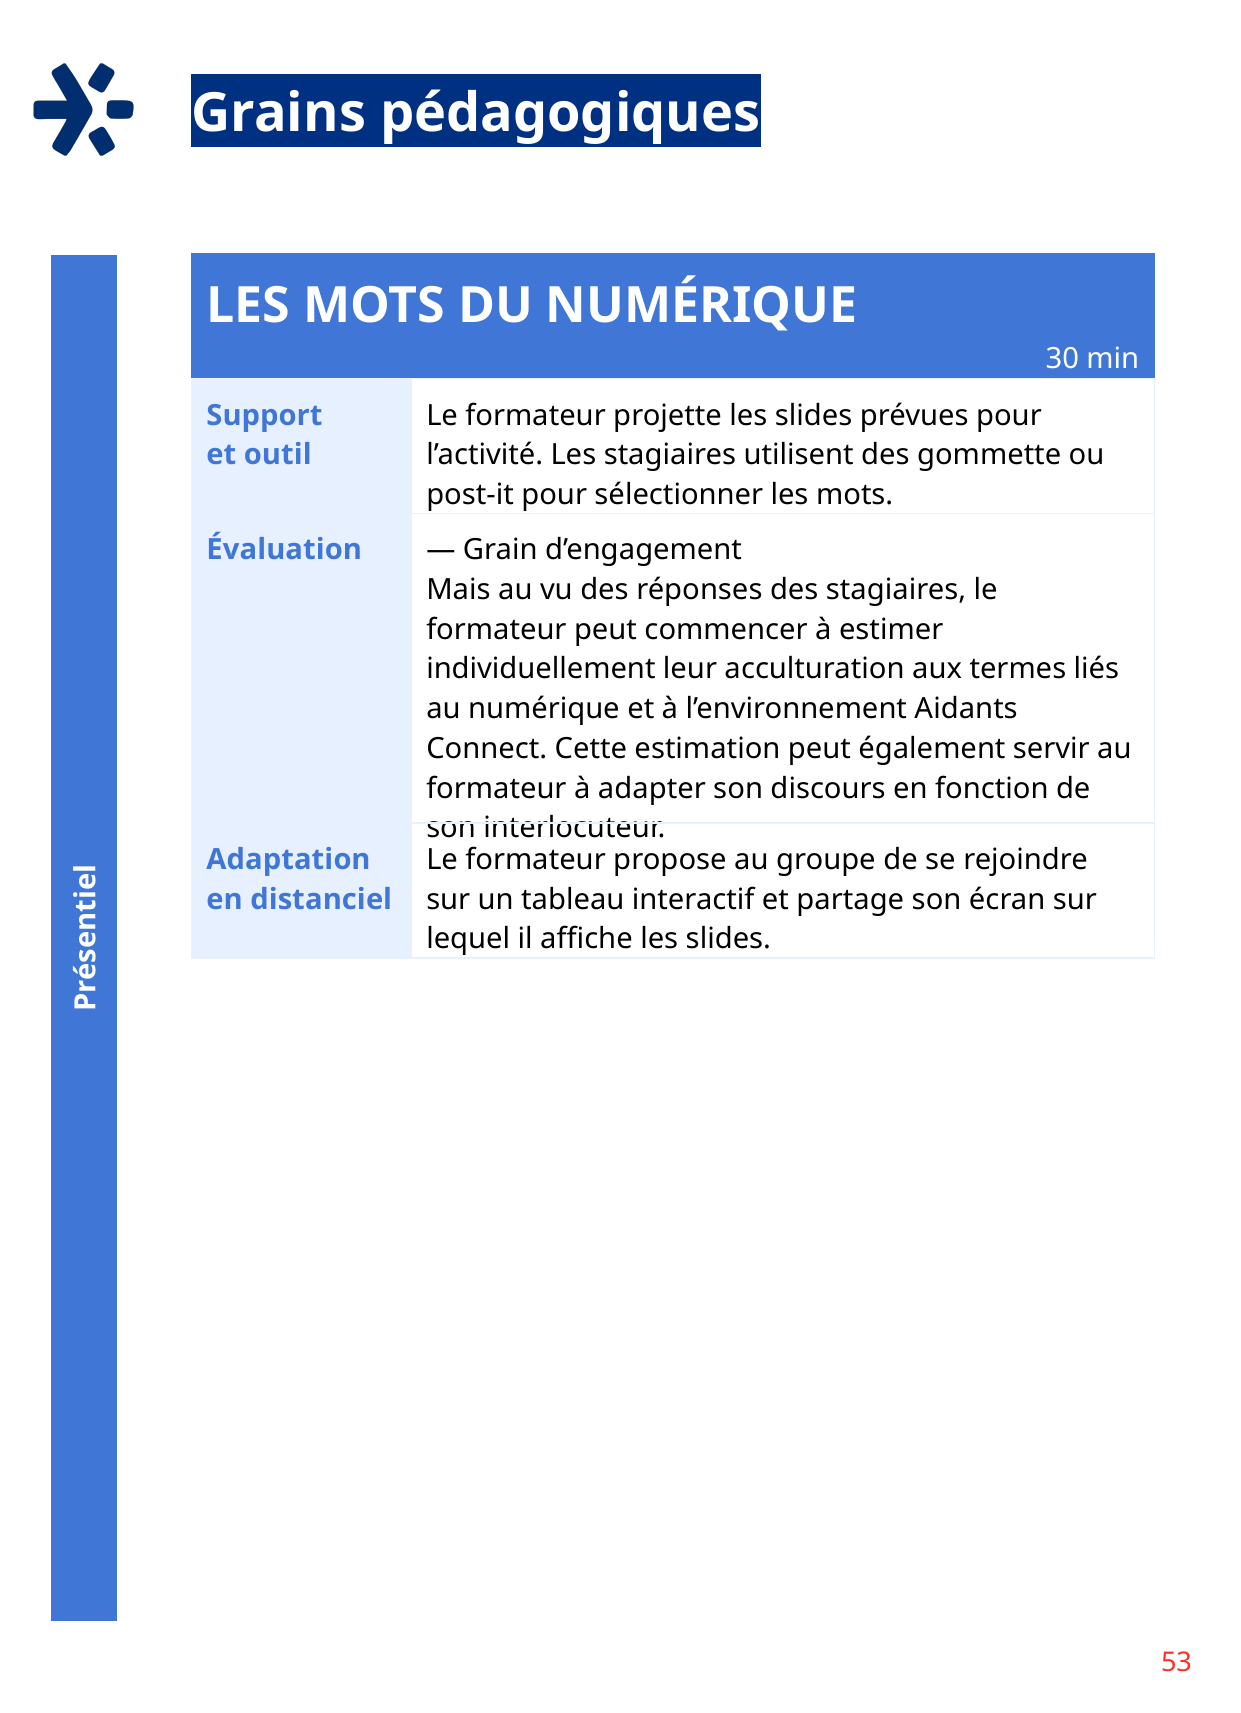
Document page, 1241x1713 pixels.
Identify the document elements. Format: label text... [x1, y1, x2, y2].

text_box Présentiel [49, 253, 118, 1622]
table_header LES MOTS DU NUMÉRIQUE 30 min [192, 254, 1154, 378]
slide_number ‹#› [1136, 1621, 1211, 1705]
table_cell — Grain d’engagement Mais au vu des réponses des stagiaires, le formateur peut commencer à estimer individuellement leur acculturation aux termes liés au numérique et à l’environnement Aidants Connect. Cette estimation peut également servir au formateur à adapter son discours en fonction de son interlocuteur. [412, 514, 1154, 822]
table_cell Adaptation en distanciel [192, 824, 411, 957]
table_cell Évaluation [192, 514, 411, 822]
table_cell Support et outil [192, 379, 411, 513]
table_cell Le formateur projette les slides prévues pour l’activité. Les stagiaires utilisent des gommette ou post-it pour sélectionner les mots. [412, 379, 1154, 513]
text_box Grains pédagogiques [185, 71, 962, 148]
picture [32, 61, 135, 157]
table_cell Le formateur propose au groupe de se rejoindre sur un tableau interactif et partage son écran sur lequel il affiche les slides. [412, 824, 1154, 957]
